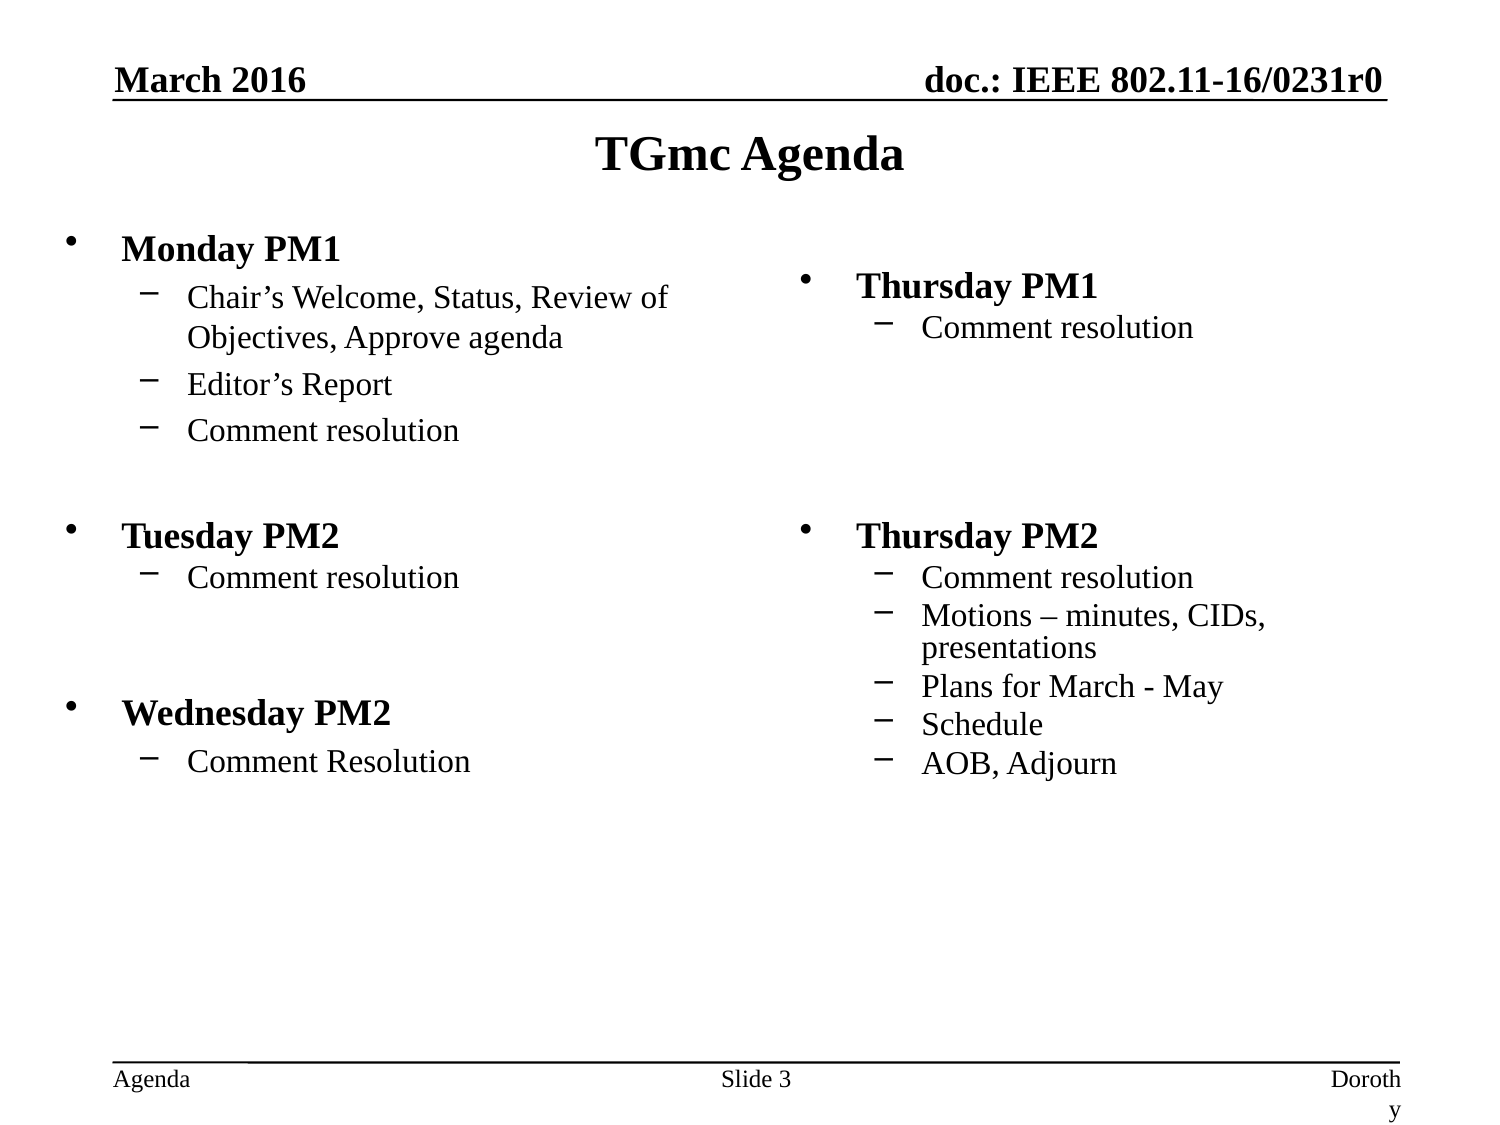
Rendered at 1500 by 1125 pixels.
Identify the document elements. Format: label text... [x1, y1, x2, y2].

slide_number Slide 3 [712, 1062, 800, 1093]
text_box Thursday PM1 Comment resolution [784, 262, 1440, 431]
title TGmc Agenda [112, 112, 1388, 188]
text_box Tuesday PM2 Comment resolution [50, 512, 812, 650]
text_box Monday PM1 Chair’s Welcome, Status, Review of Objectives, Approve agenda Editor’s Report Comment resolution [50, 224, 708, 512]
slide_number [114, 54, 425, 100]
footer Dorothy Stanley, HPE [1325, 1062, 1402, 1093]
text_box Wednesday PM2 Comment Resolution [50, 689, 733, 1072]
text_box Thursday PM2 Comment resolution Motions – minutes, CIDs, presentations Plans for March - May Schedule AOB, Adjourn [784, 512, 1440, 849]
